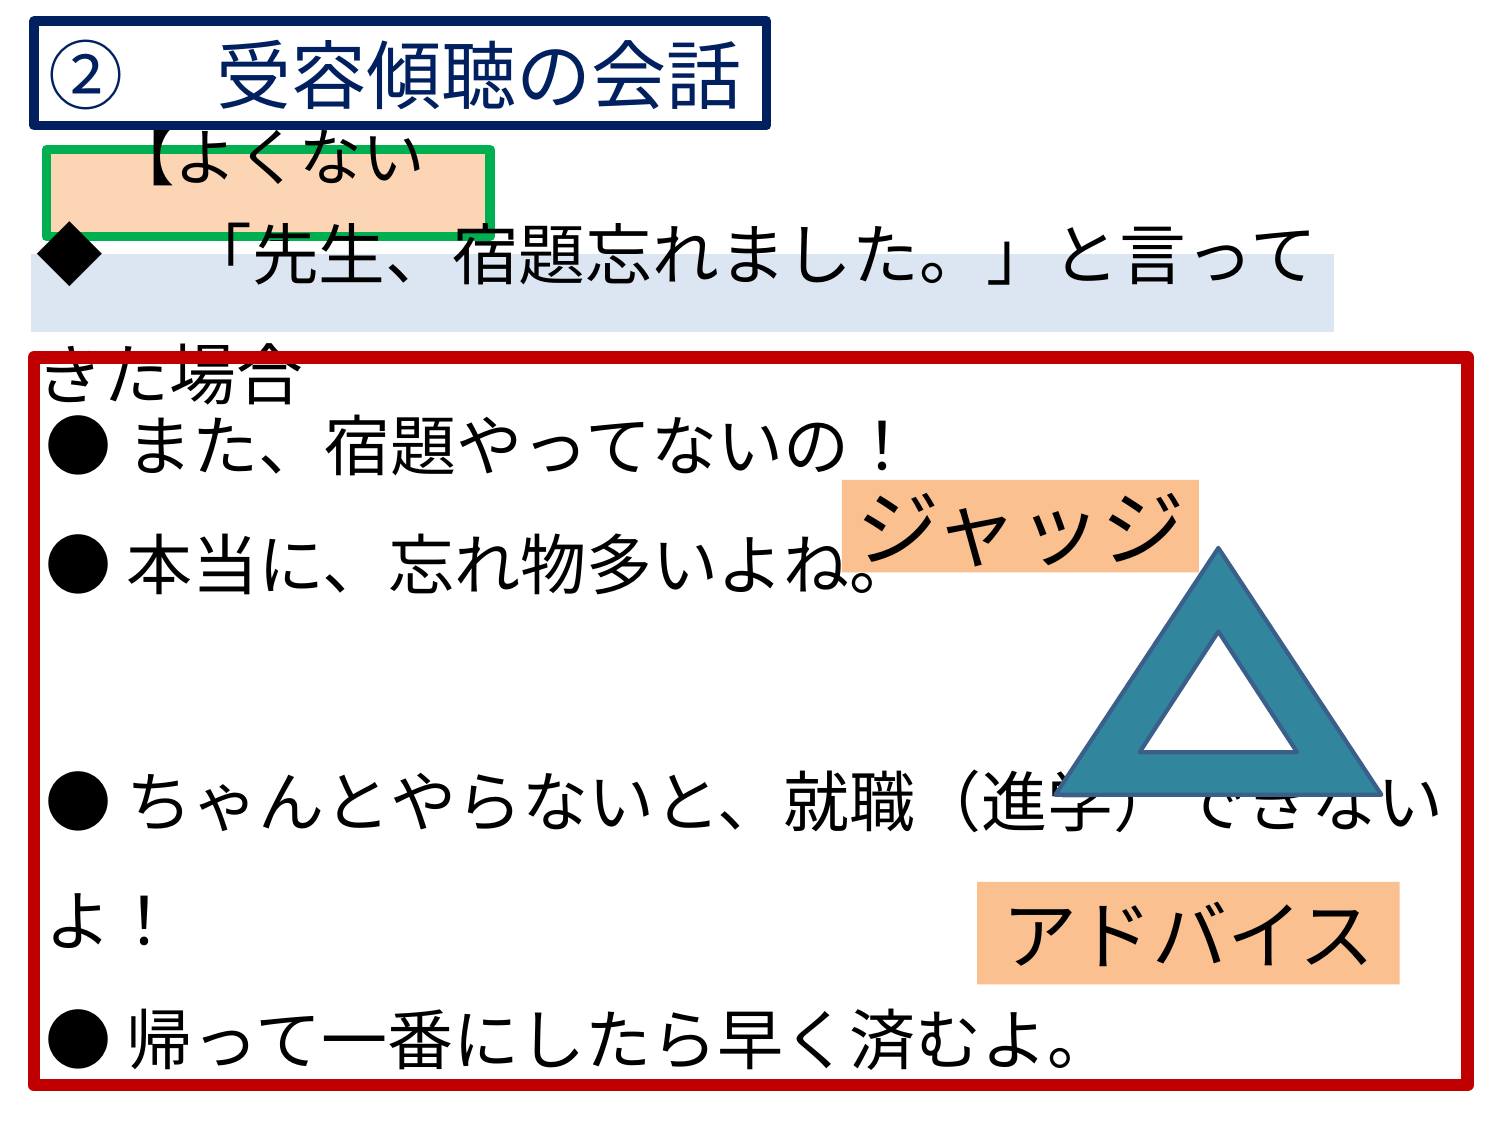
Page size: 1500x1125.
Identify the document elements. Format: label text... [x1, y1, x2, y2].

text_box アドバイス [977, 881, 1400, 985]
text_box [1055, 547, 1382, 795]
title 【よくない例】 [46, 149, 491, 237]
text_box ◆ 「先生、宿題忘れました。」と言ってきた場合 [24, 247, 1341, 339]
text_box ジャッジ [841, 479, 1199, 573]
text_box ●また、宿題やってないの！ ●本当に、忘れ物多いよね。 ●ちゃんとやらないと、就職（進学）できないよ！ ●帰って一番にしたら早く済むよ。 [34, 357, 1468, 1086]
text_box ② 受容傾聴の会話 [34, 20, 767, 126]
